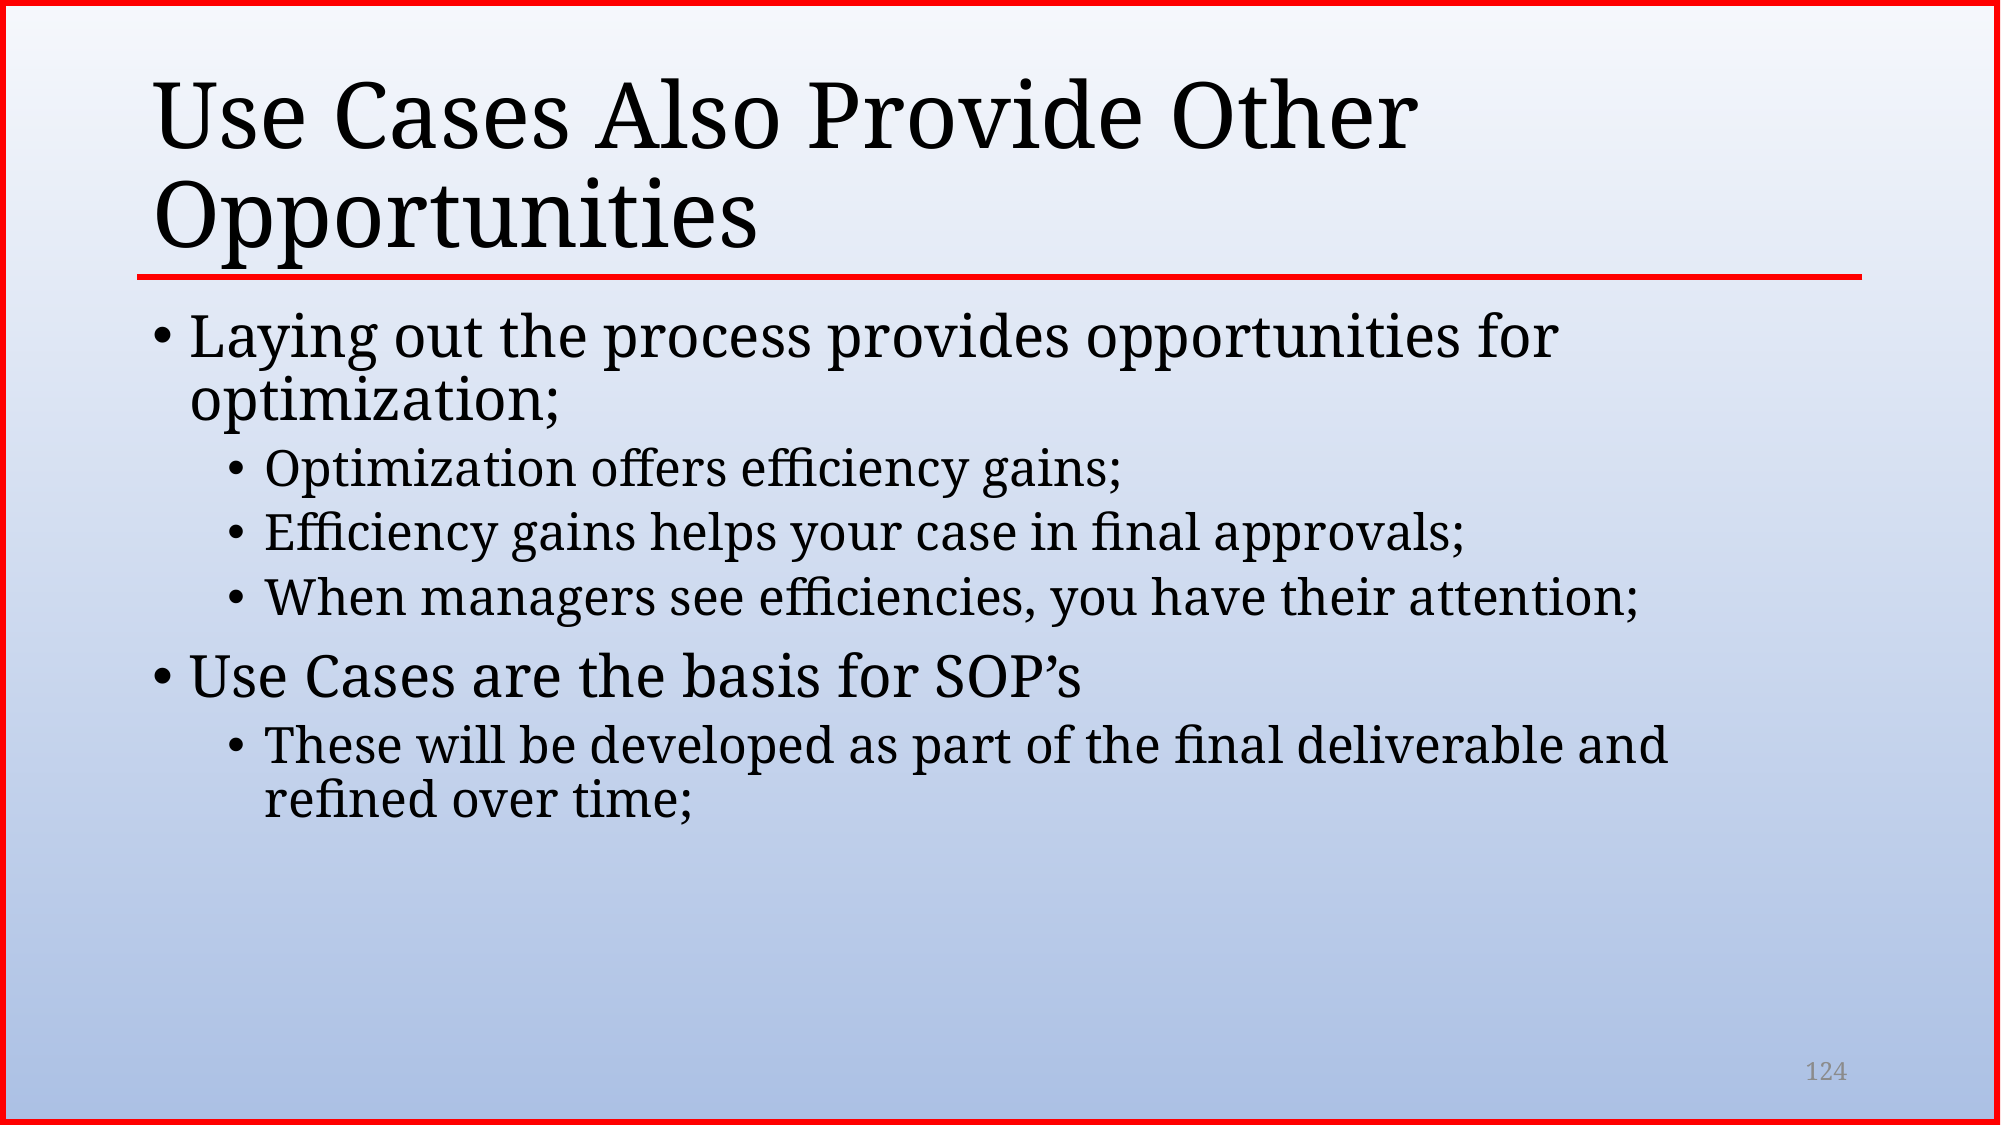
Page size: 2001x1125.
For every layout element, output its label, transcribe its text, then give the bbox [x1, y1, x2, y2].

title Use Cases Also Provide Other Opportunities [137, 59, 1863, 278]
slide_number 124 [1412, 1042, 1863, 1103]
list Laying out the process provides opportunities for optimization; Optimization offers efficiency gains; Efficiency gains helps your case in final approvals; When managers see efficiencies, you have their attention; Use Cases are the basis for SOP’s These will be developed as part of the final deliverable and refined over time; [137, 299, 1863, 1014]
